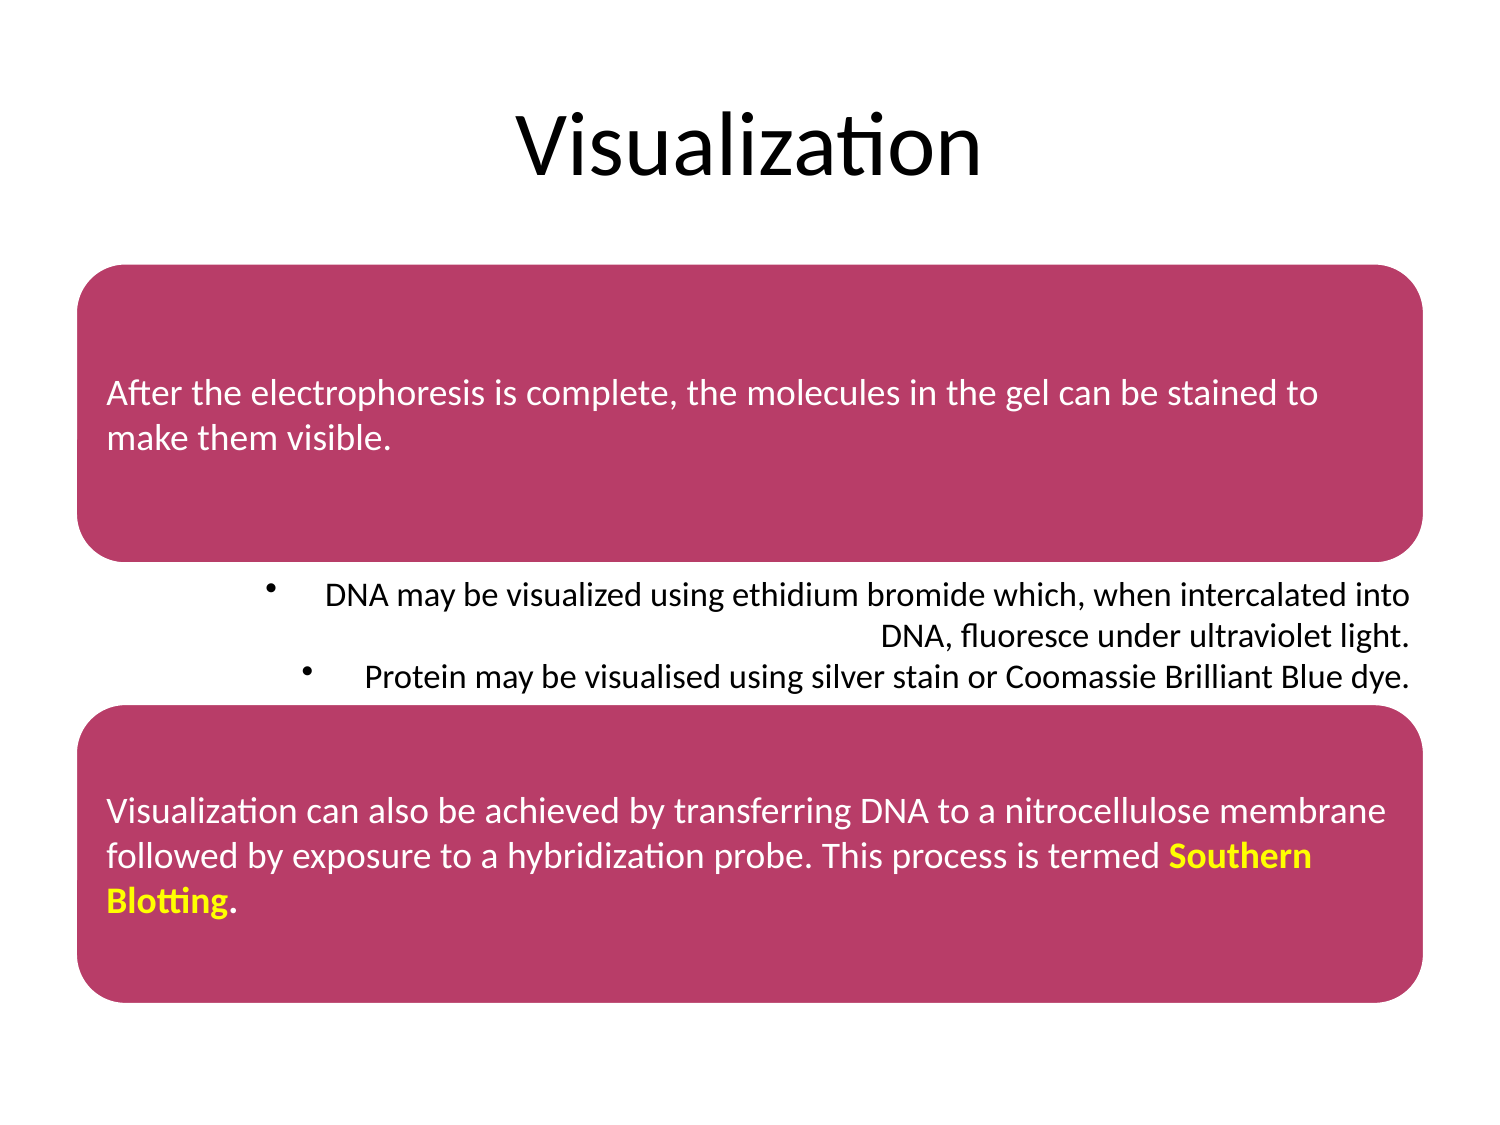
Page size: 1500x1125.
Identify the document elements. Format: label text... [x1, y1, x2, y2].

title Visualization [75, 45, 1425, 233]
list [74, 262, 1426, 1006]
